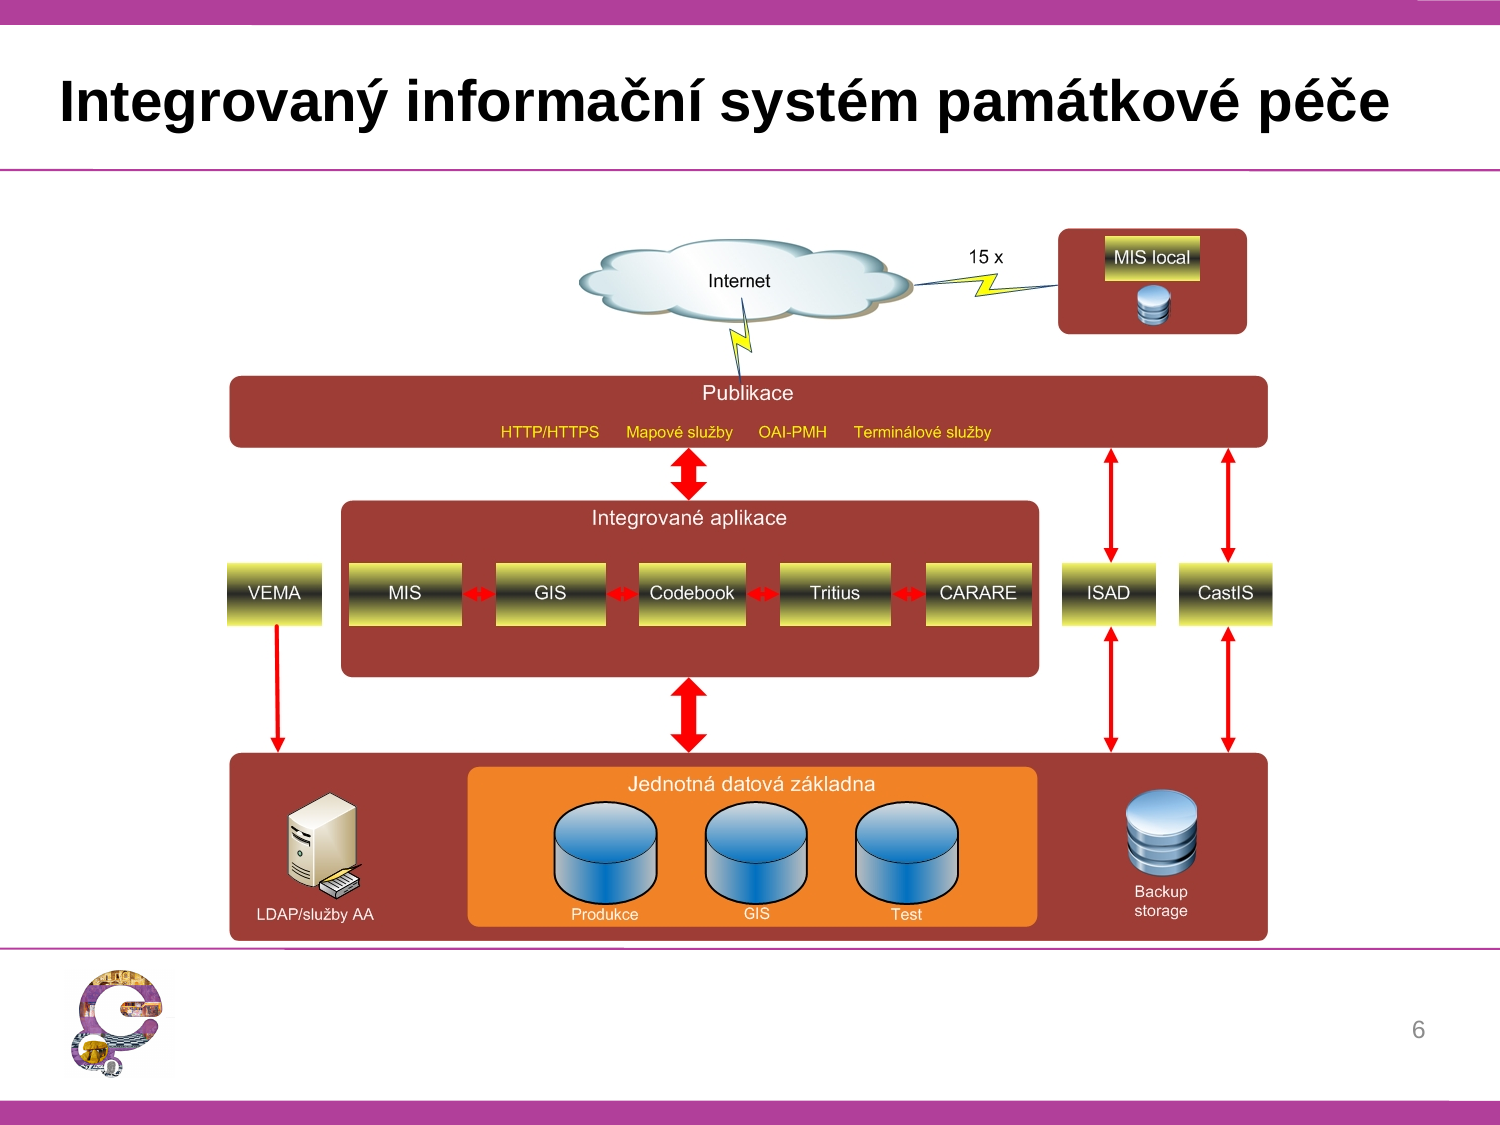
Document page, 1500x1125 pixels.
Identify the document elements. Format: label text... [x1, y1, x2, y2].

slide_number 6 [1304, 984, 1442, 1074]
picture [64, 969, 175, 1078]
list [227, 227, 1273, 941]
title Integrovaný informační systém památkové péče [59, 24, 1442, 172]
